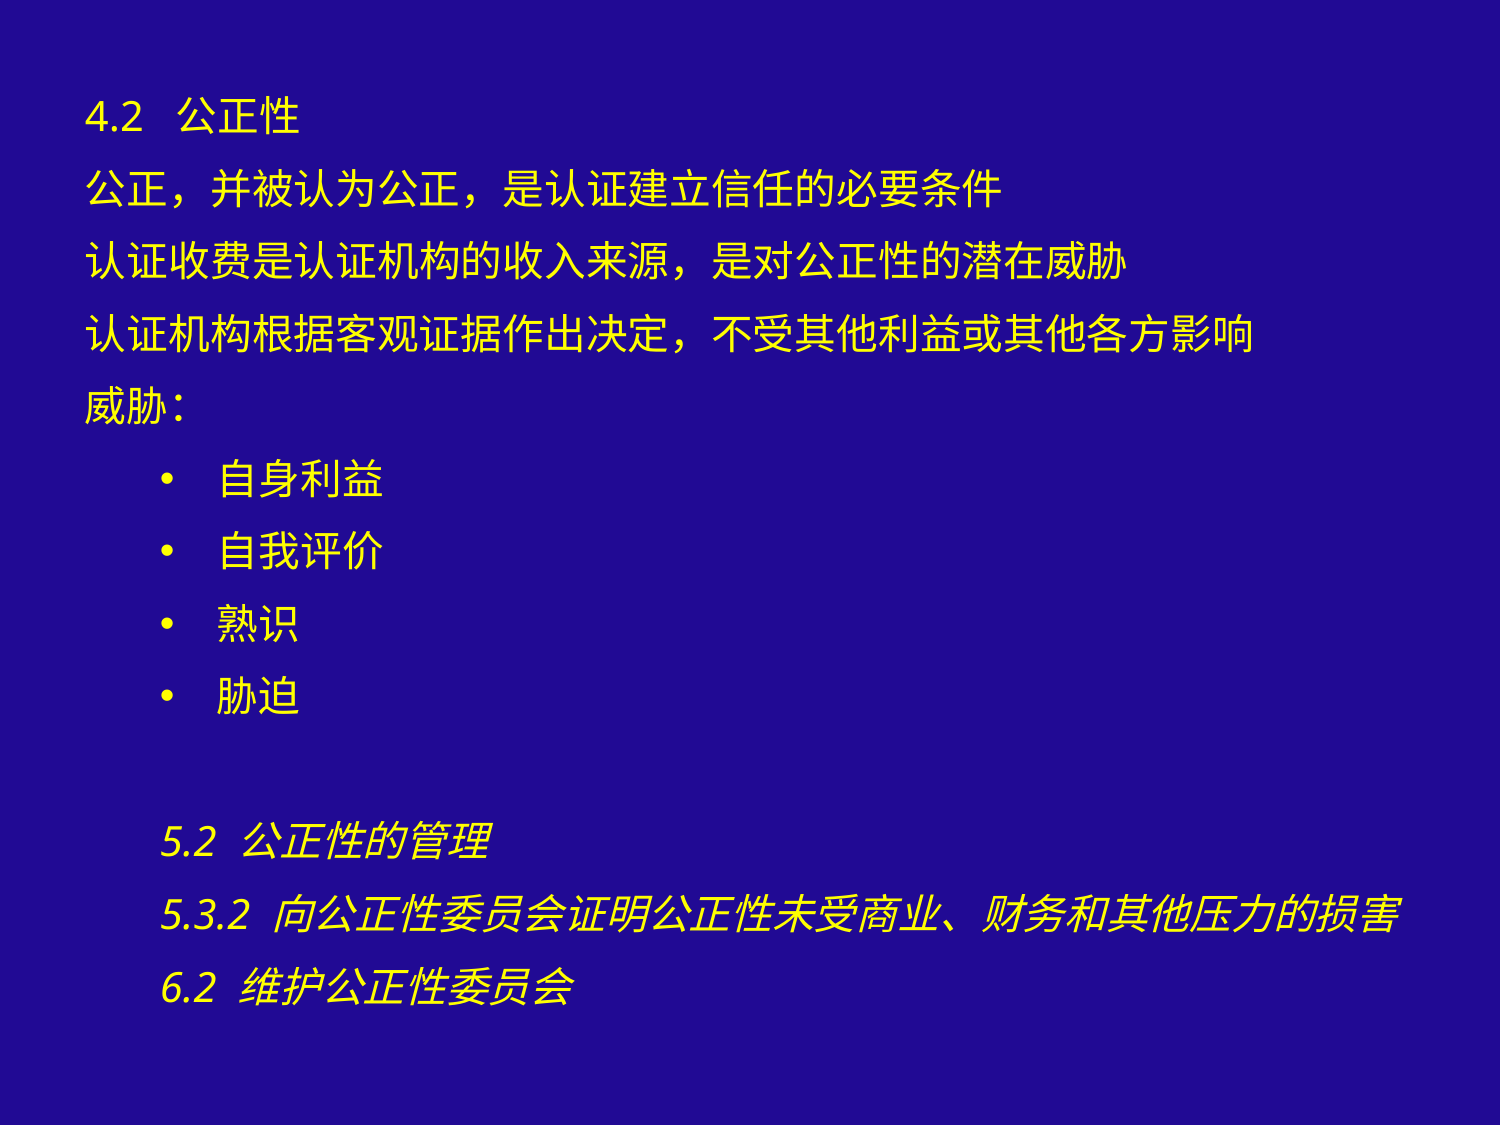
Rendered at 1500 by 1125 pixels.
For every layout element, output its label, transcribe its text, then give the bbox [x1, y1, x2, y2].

text_box 4.2 公正性 公正，并被认为公正，是认证建立信任的必要条件 认证收费是认证机构的收入来源，是对公正性的潜在威胁 认证机构根据客观证据作出决定，不受其他利益或其他各方影响 威胁： 自身利益 自我评价 熟识 胁迫 5.2 公正性的管理 5.3.2 向公正性委员会证明公正性未受商业、财务和其他压力的损害 6.2 维护公正性委员会 [70, 72, 1454, 1078]
